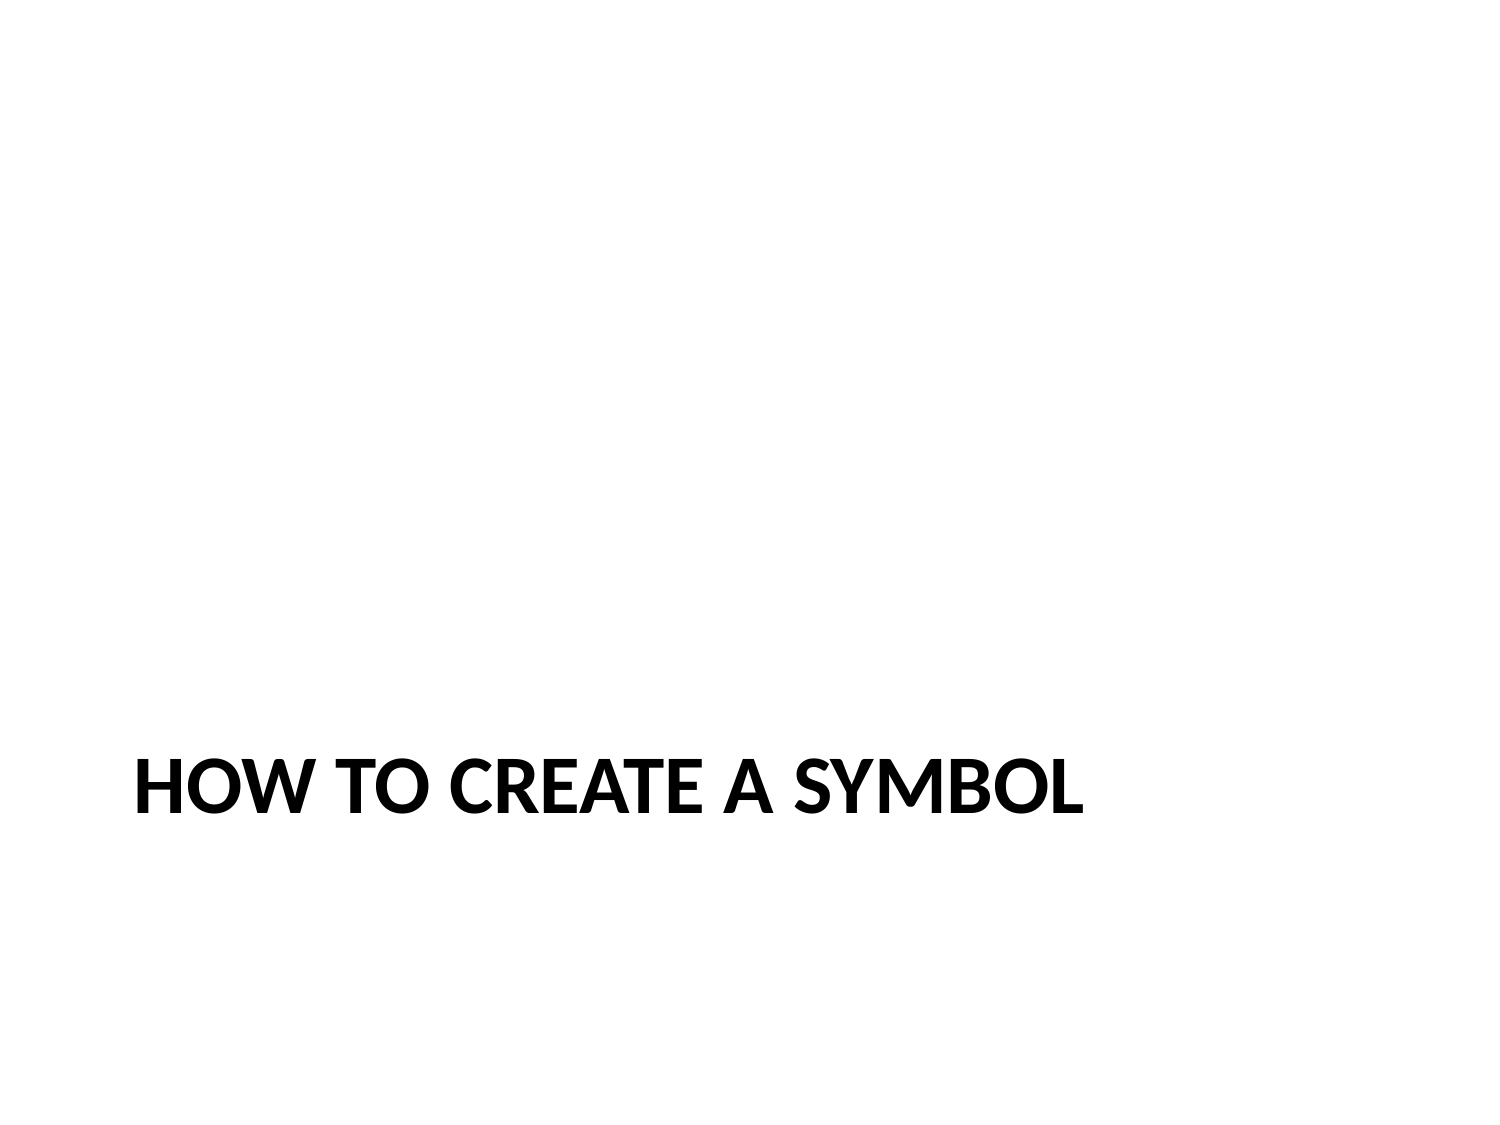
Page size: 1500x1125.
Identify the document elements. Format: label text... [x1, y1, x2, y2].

title How to create a symbol [118, 722, 1394, 947]
